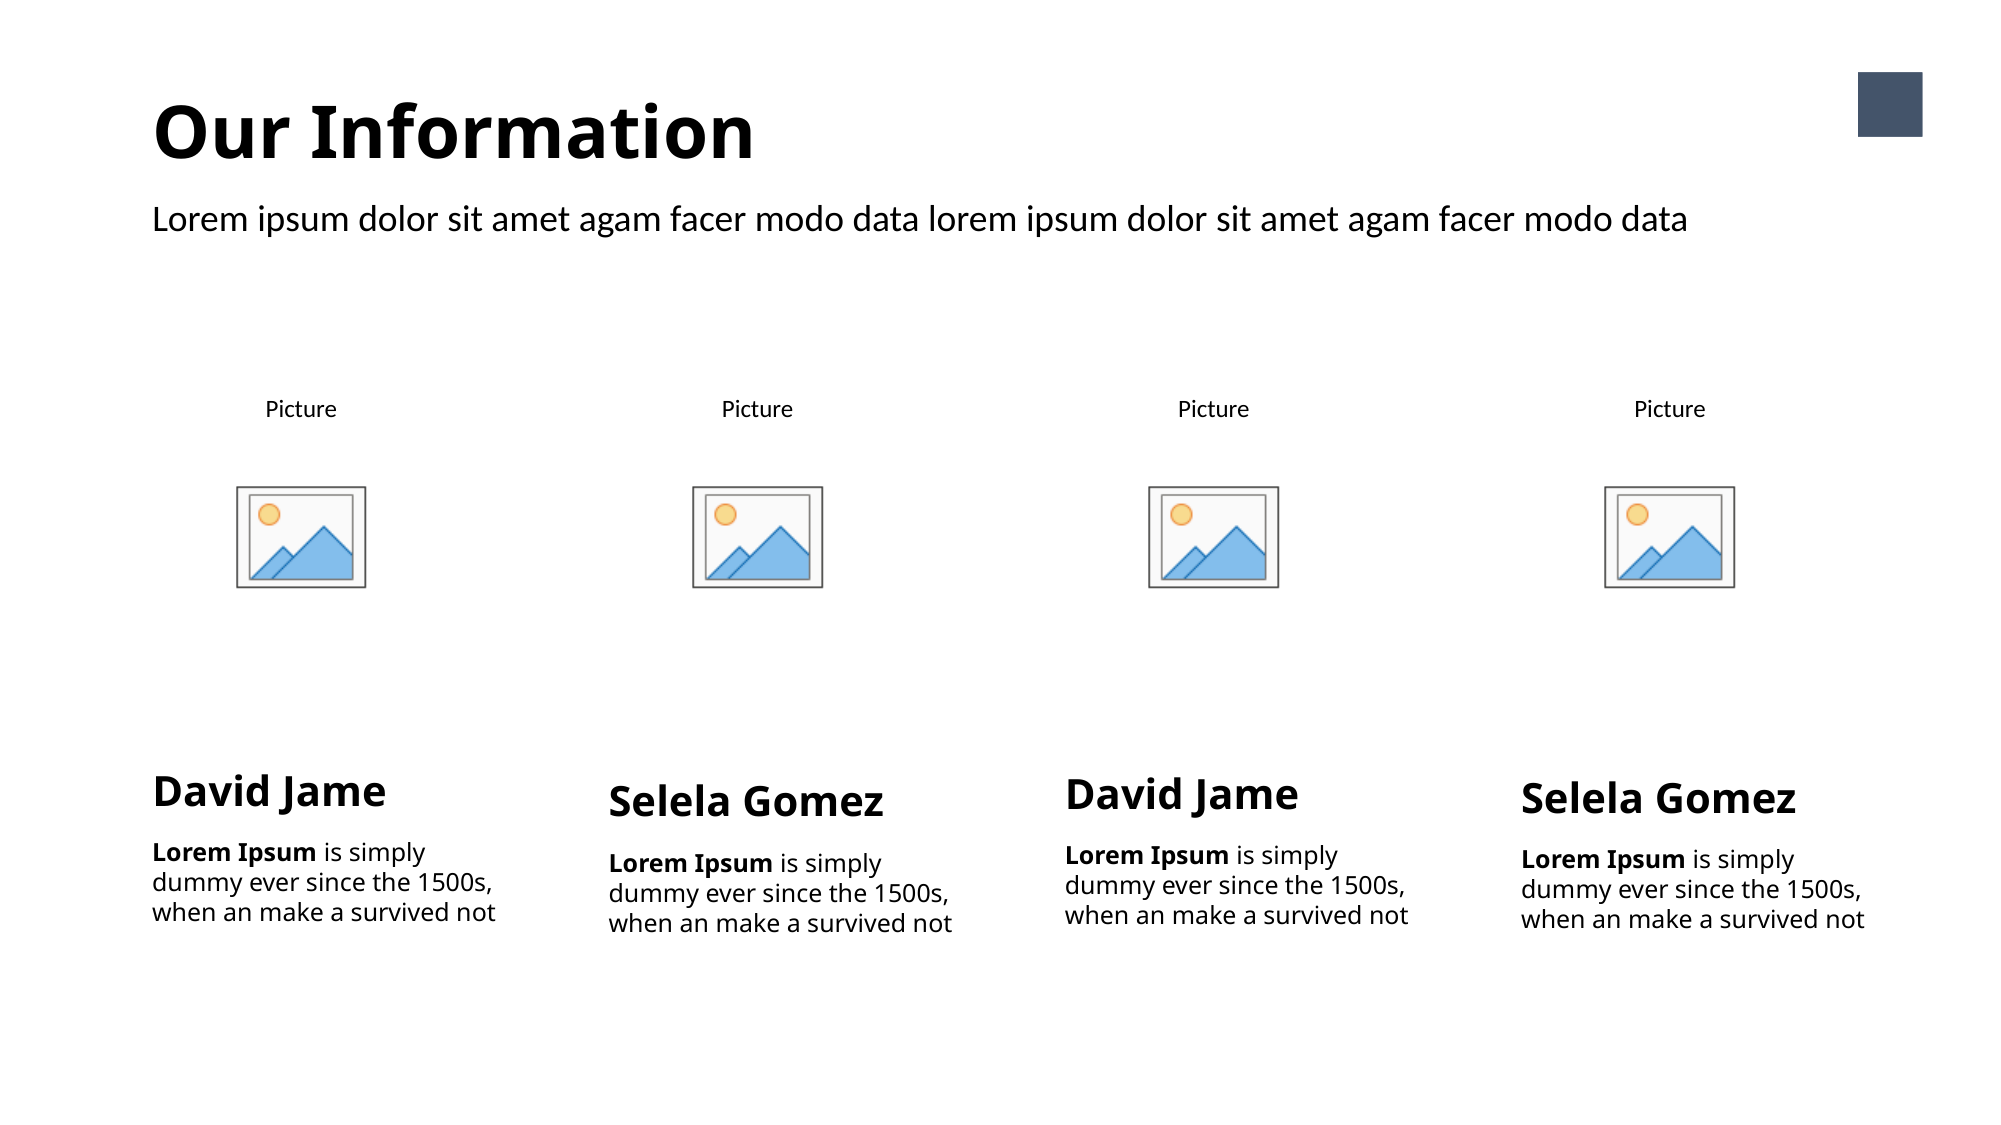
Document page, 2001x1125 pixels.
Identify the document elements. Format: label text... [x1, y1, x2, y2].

picture [1049, 385, 1379, 690]
text_box [1857, 71, 1924, 78]
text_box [137, 765, 520, 936]
text_box [1857, 130, 1924, 138]
picture [593, 385, 922, 690]
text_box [1506, 772, 1889, 943]
picture [137, 385, 466, 690]
subtitle Lorem ipsum dolor sit amet agam facer modo data lorem ipsum dolor sit amet agam facer modo data [137, 186, 1863, 227]
slide_number 19 [1854, 78, 1927, 130]
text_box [593, 776, 976, 946]
picture [1506, 385, 1835, 690]
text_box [1049, 768, 1432, 939]
title Our Information [137, 78, 1135, 191]
